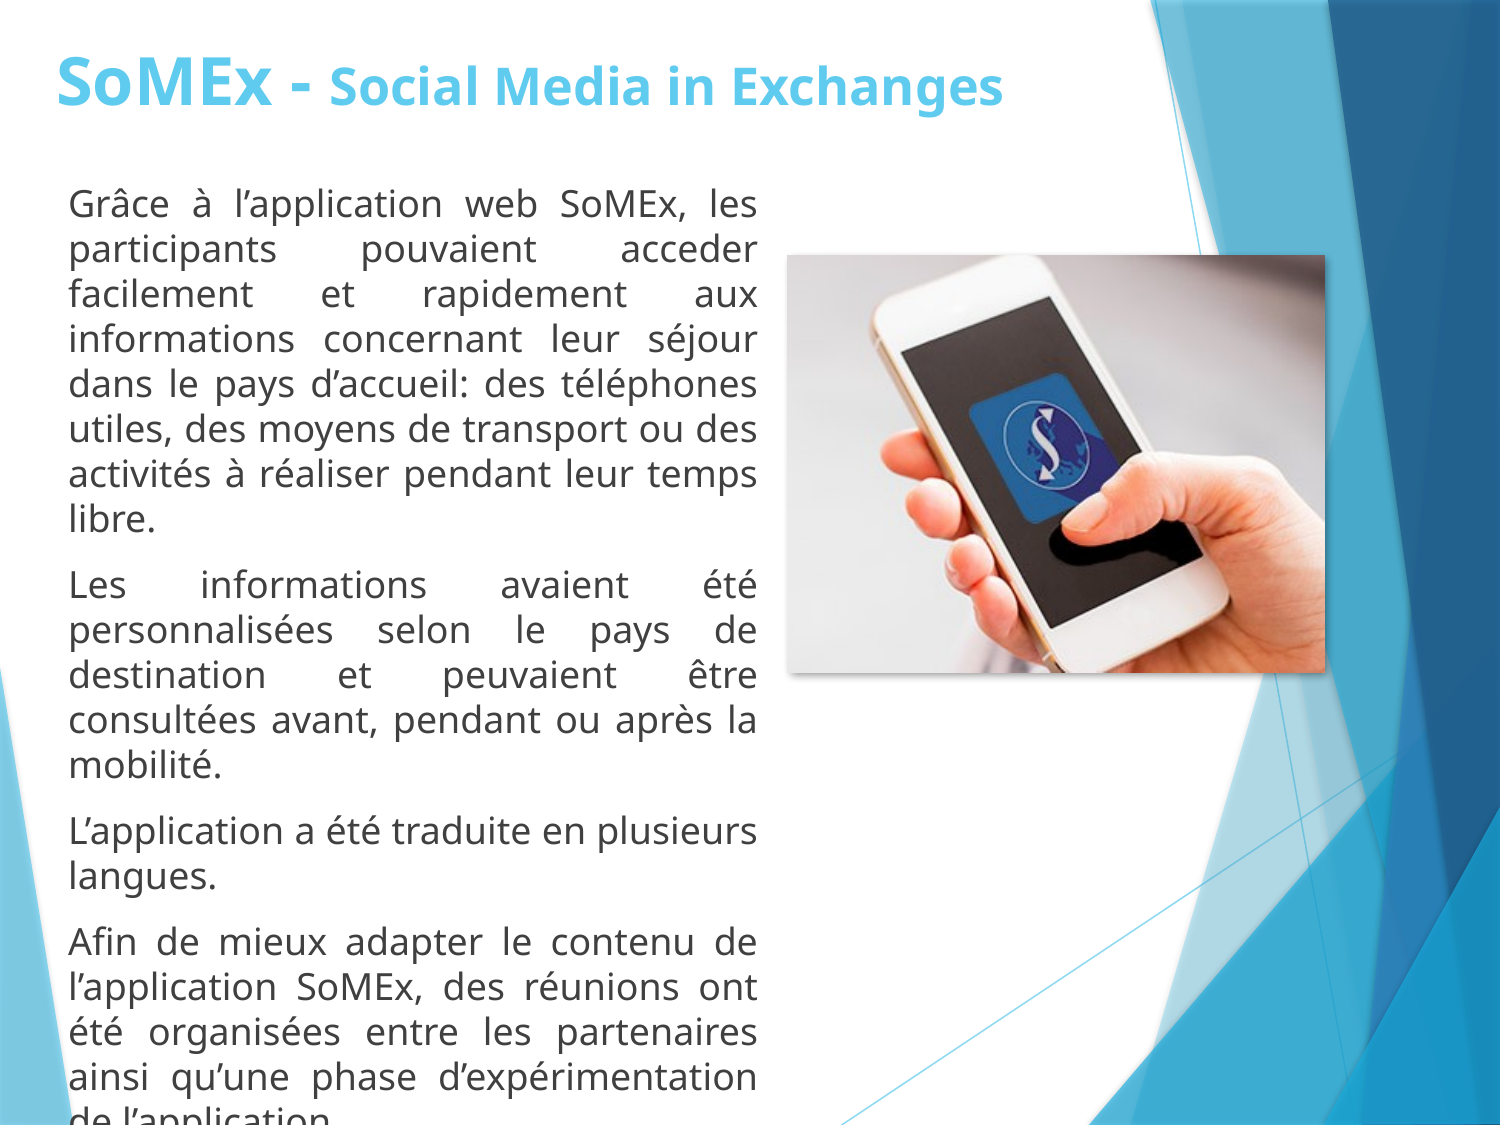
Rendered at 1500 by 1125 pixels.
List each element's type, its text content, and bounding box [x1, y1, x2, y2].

list Grâce à l’application web SoMEx, les participants pouvaient acceder facilement et rapidement aux informations concernant leur séjour dans le pays d’accueil: des téléphones utiles, des moyens de transport ou des activités à réaliser pendant leur temps libre. Les informations avaient été personnalisées selon le pays de destination et peuvaient être consultées avant, pendant ou après la mobilité. L’application a été traduite en plusieurs langues. Afin de mieux adapter le contenu de l’application SoMEx, des réunions ont été organisées entre les partenaires ainsi qu’une phase d’expérimentation de l’application. [53, 172, 774, 1106]
picture [787, 254, 1325, 673]
title SoMEx - Social Media in Exchanges [41, 30, 1415, 114]
